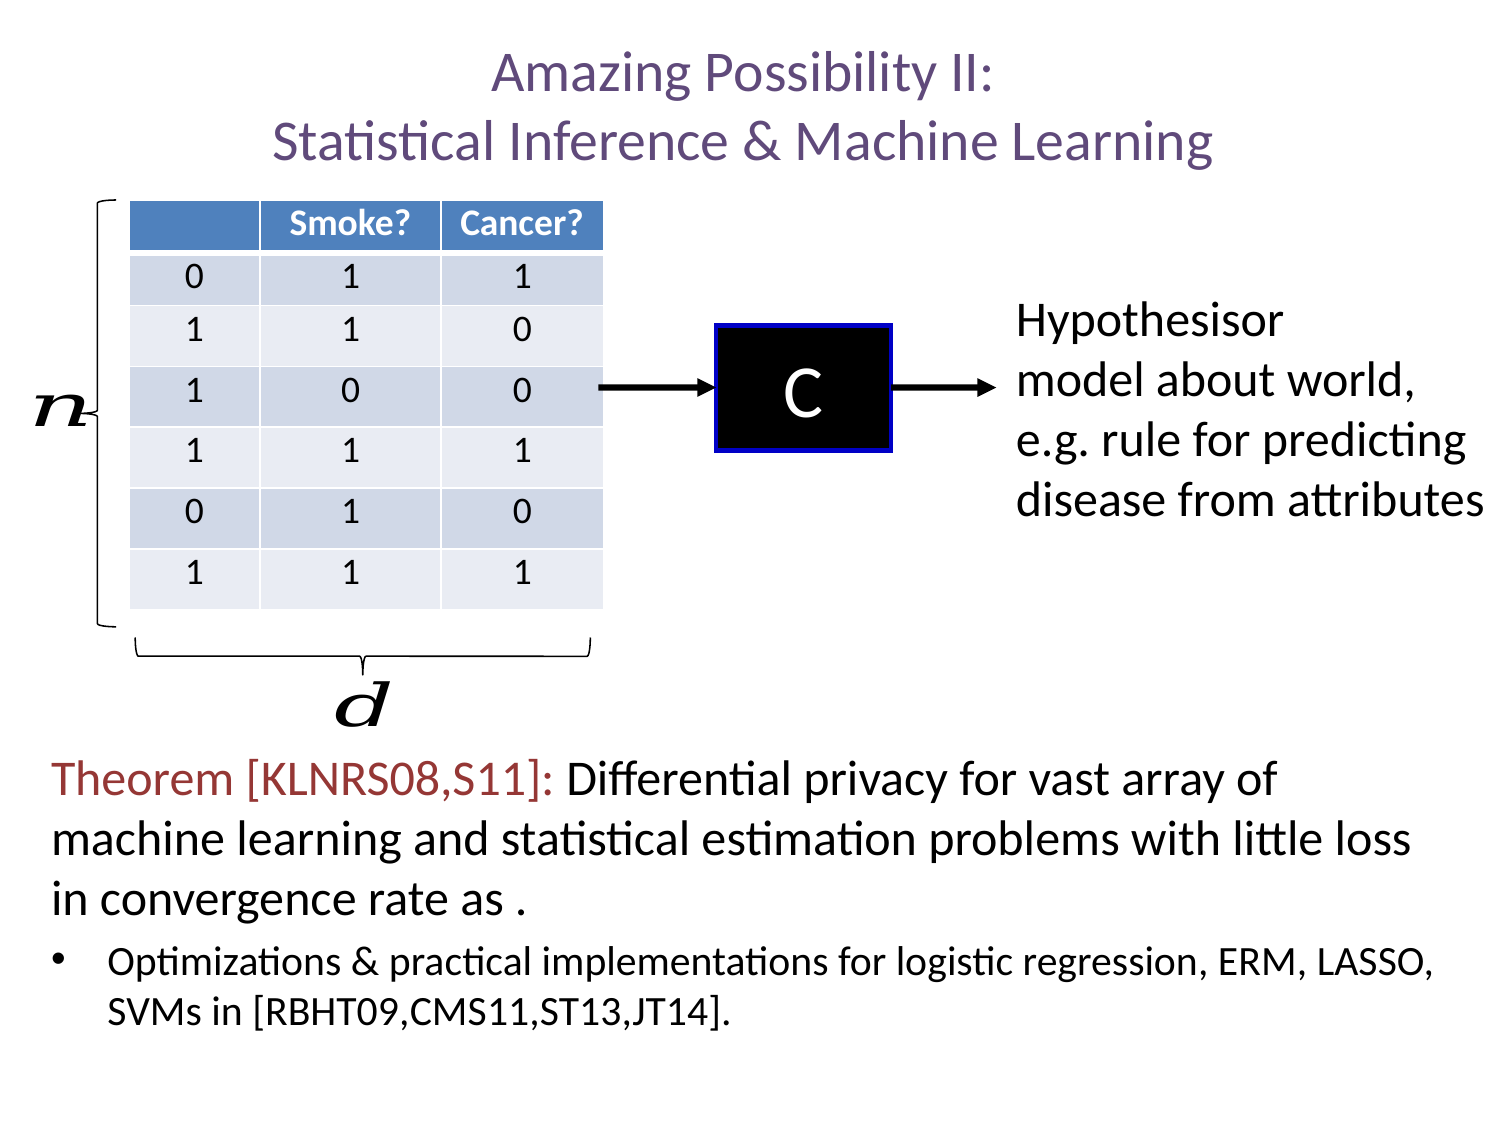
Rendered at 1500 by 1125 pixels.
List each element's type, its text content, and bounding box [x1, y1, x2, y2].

text_box [598, 381, 717, 394]
title Amazing Possibility II: Statistical Inference & Machine Learning [75, 24, 1425, 180]
text_box [81, 199, 117, 628]
text_box [716, 325, 892, 451]
text_box [891, 381, 997, 394]
text_box C [768, 335, 839, 441]
text_box [134, 637, 592, 676]
